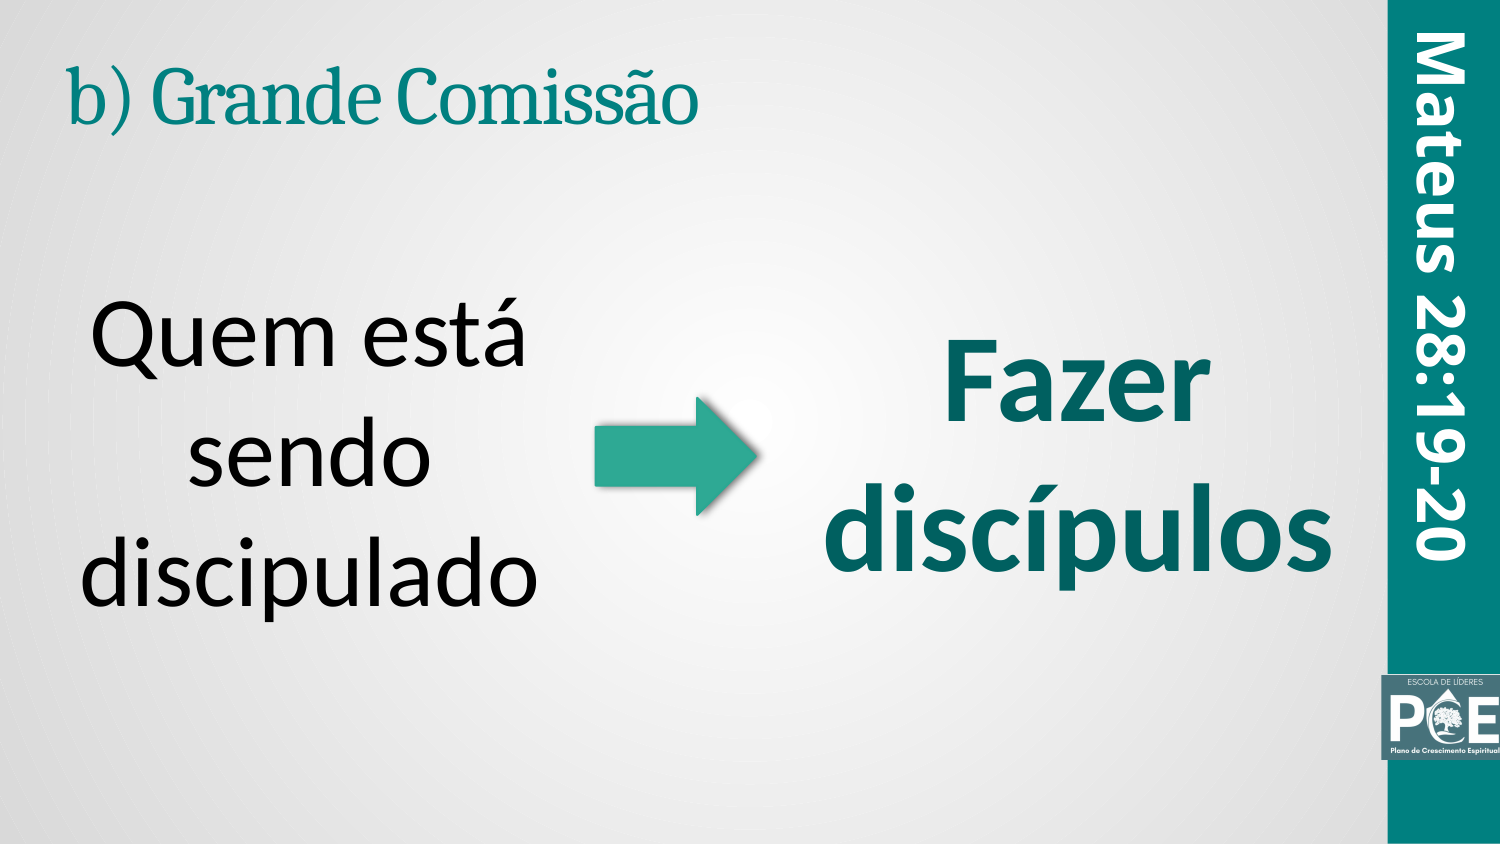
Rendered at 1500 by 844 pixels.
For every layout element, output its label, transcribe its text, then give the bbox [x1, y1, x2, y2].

text_box [595, 397, 756, 515]
text_box b) Grande Comissão [56, 33, 1318, 149]
picture [1381, 674, 1500, 760]
text_box Mateus 28:19-20 [1397, 20, 1492, 572]
text_box Quem está sendo discipulado [62, 258, 558, 634]
text_box Fazer discípulos [802, 289, 1354, 604]
